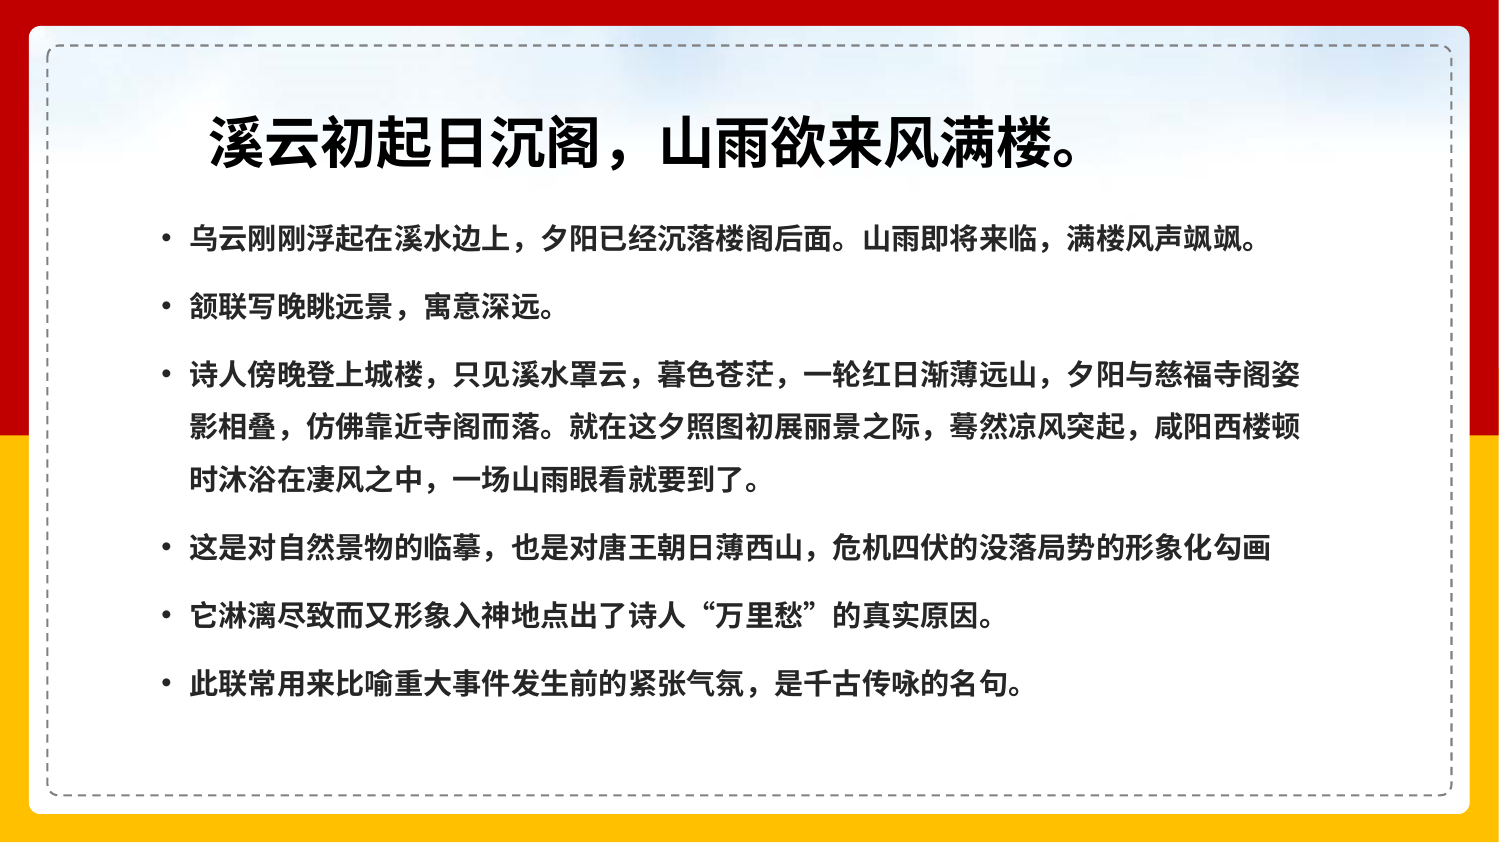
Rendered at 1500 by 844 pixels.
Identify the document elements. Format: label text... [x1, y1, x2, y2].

picture [28, 25, 1470, 814]
list 乌云刚刚浮起在溪水边上，夕阳已经沉落楼阁后面。山雨即将来临，满楼风声飒飒。 颔联写晚眺远景，寓意深远。 诗人傍晚登上城楼，只见溪水罩云，暮色苍茫，一轮红日渐薄远山，夕阳与慈福寺阁姿影相叠，仿佛靠近寺阁而落。就在这夕照图初展丽景之际，蓦然凉风突起，咸阳西楼顿时沐浴在凄风之中，一场山雨眼看就要到了。 这是对自然景物的临摹，也是对唐王朝日薄西山，危机四伏的没落局势的形象化勾画 它淋漓尽致而又形象入神地点出了诗人“万里愁”的真实原因。 此联常用来比喻重大事件发生前的紧张气氛，是千古传咏的名句。 [149, 196, 1332, 751]
title 溪云初起日沉阁，山雨欲来风满楼。 [196, 74, 1248, 196]
